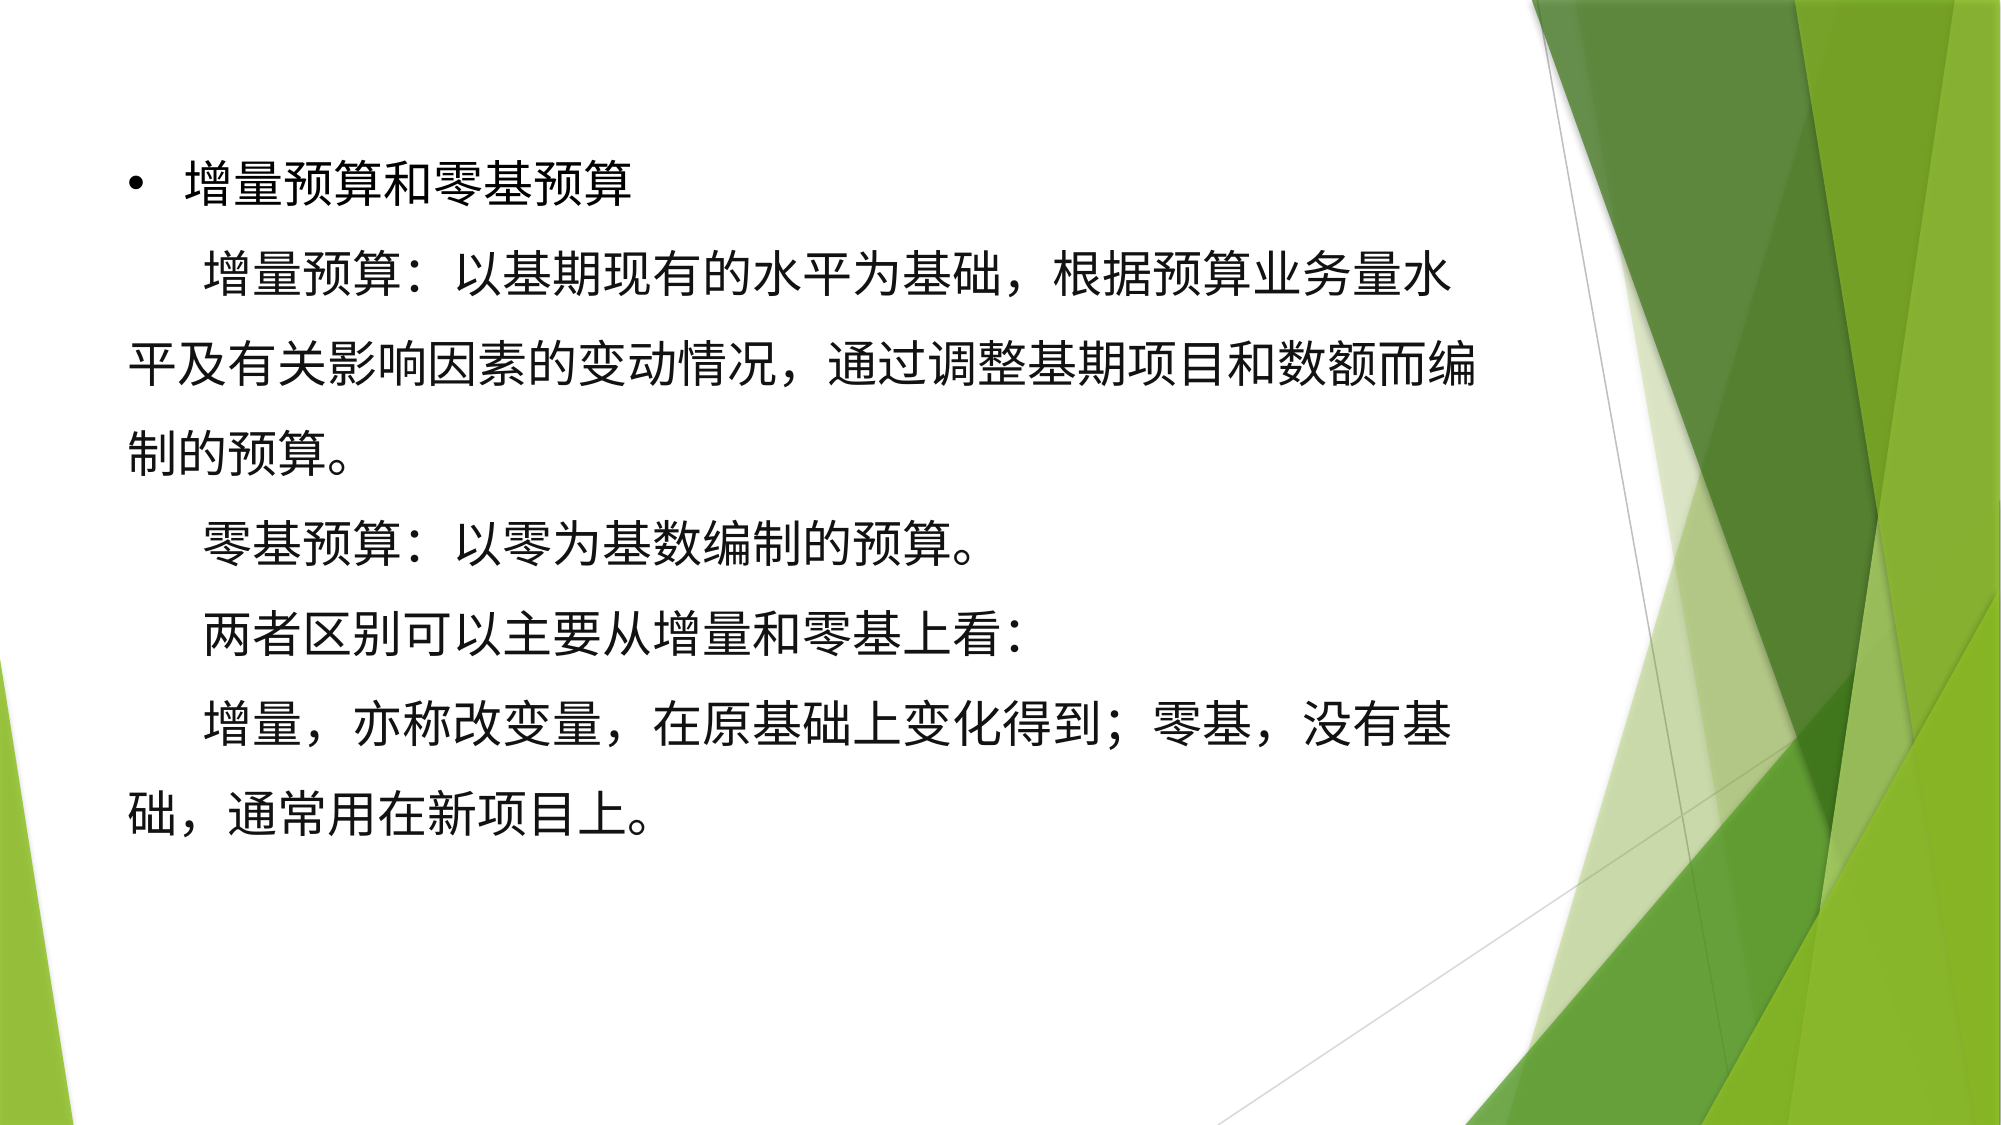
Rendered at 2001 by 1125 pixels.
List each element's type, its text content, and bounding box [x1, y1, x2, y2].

text_box 增量预算和零基预算 增量预算：以基期现有的水平为基础，根据预算业务量水平及有关影响因素的变动情况，通过调整基期项目和数额而编制的预算。 零基预算：以零为基数编制的预算。 两者区别可以主要从增量和零基上看： 增量，亦称改变量，在原基础上变化得到；零基，没有基础，通常用在新项目上。 [112, 115, 1495, 918]
